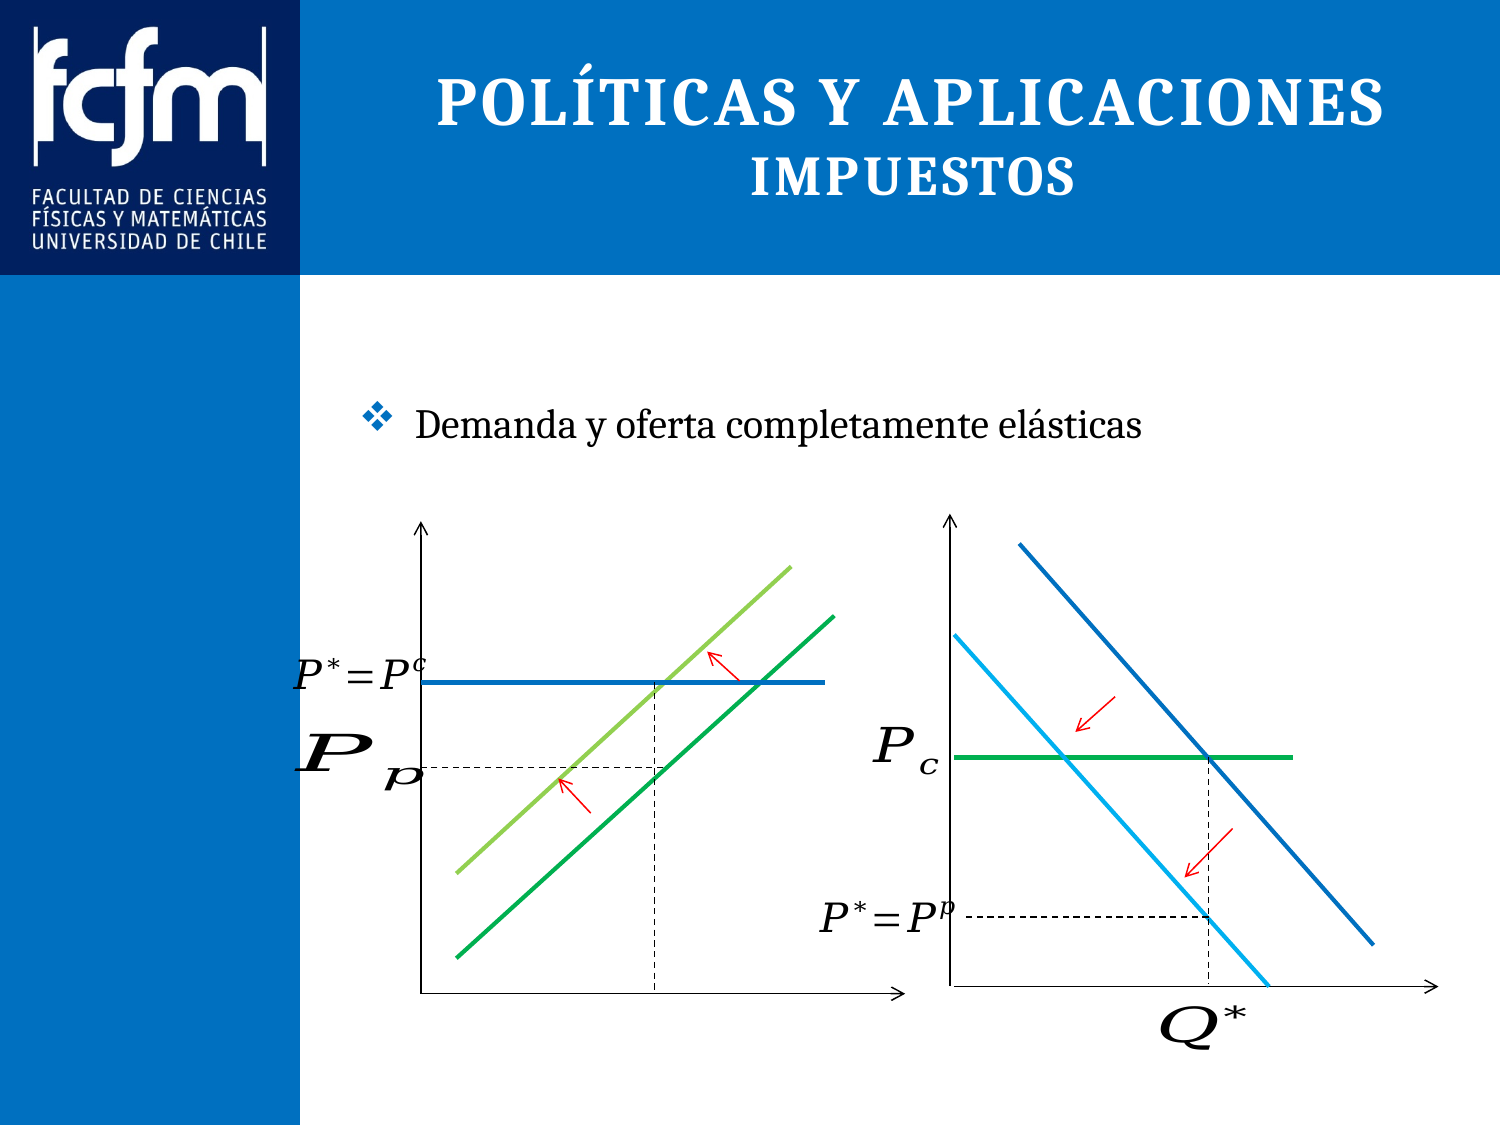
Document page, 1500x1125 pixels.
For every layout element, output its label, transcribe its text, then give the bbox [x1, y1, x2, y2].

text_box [420, 520, 906, 994]
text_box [1215, 962, 1270, 987]
text_box Demanda y oferta completamente elásticas [340, 385, 1237, 458]
title Políticas y aplicaciones impuestos [399, 37, 1425, 225]
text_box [953, 634, 1203, 987]
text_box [1075, 696, 1116, 733]
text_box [1018, 543, 1374, 946]
picture [29, 18, 272, 254]
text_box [1184, 828, 1201, 878]
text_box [1217, 828, 1233, 878]
